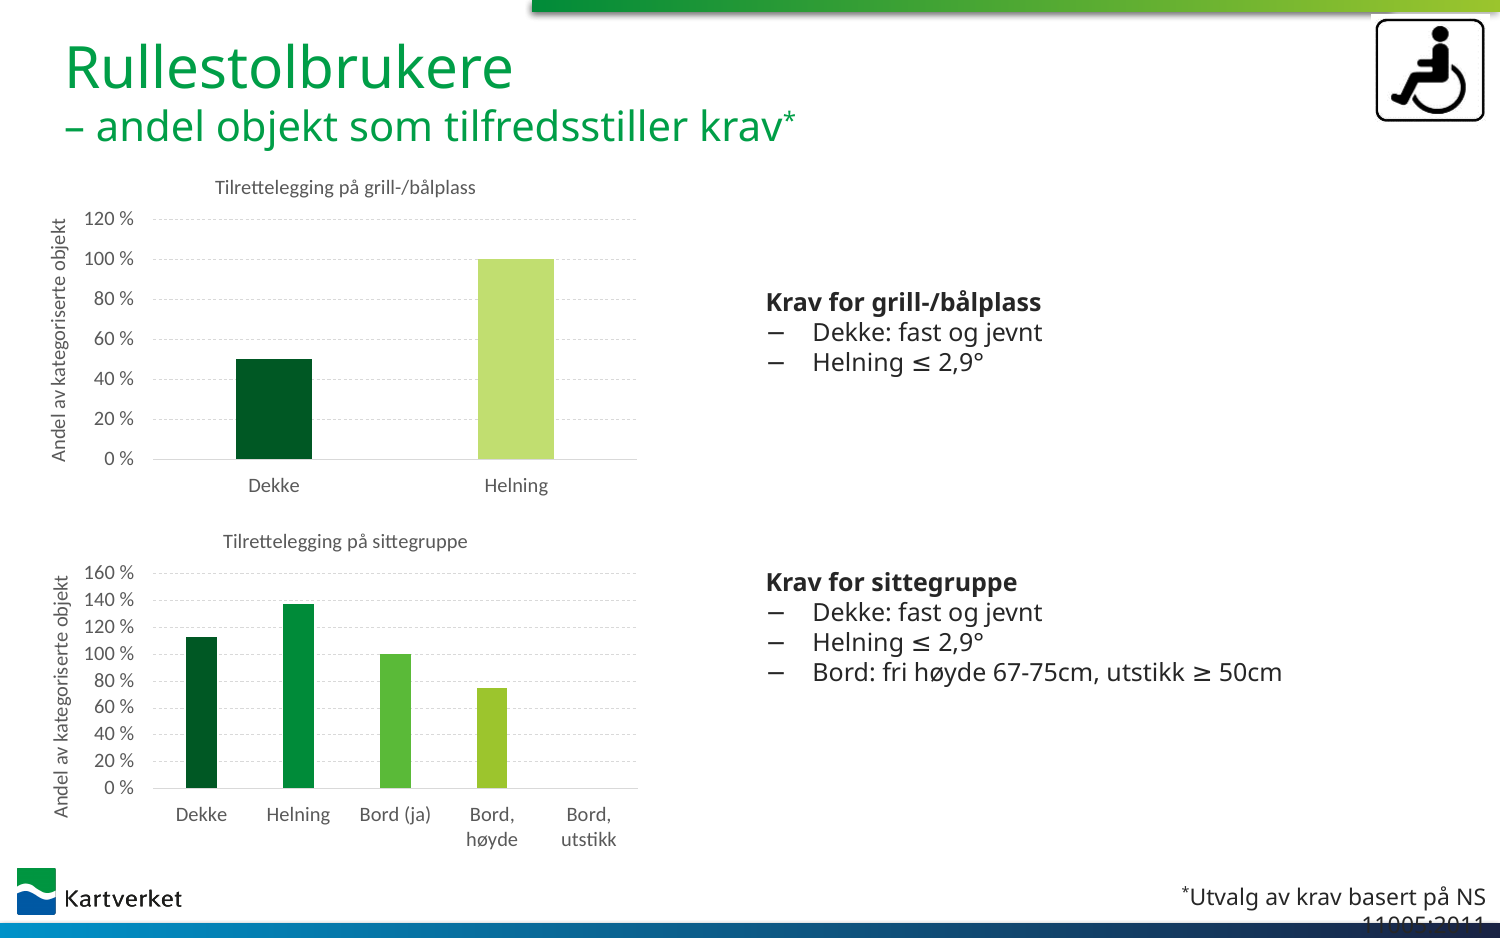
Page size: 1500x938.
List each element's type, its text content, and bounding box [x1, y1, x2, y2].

text_box Krav for sittegruppe Dekke: fast og jevnt Helning ≤ 2,9° Bord: fri høyde 67-75cm, utstikk ≥ 50cm [750, 559, 1500, 694]
picture [41, 520, 650, 859]
picture [1371, 13, 1491, 127]
text_box Rullestolbrukere – andel objekt som tilfredsstiller krav* [49, 14, 1431, 158]
picture [41, 166, 650, 505]
text_box Krav for grill-/bålplass Dekke: fast og jevnt Helning ≤ 2,9° [750, 279, 1452, 384]
text_box *Utvalg av krav basert på NS 11005:2011 [1068, 873, 1500, 938]
